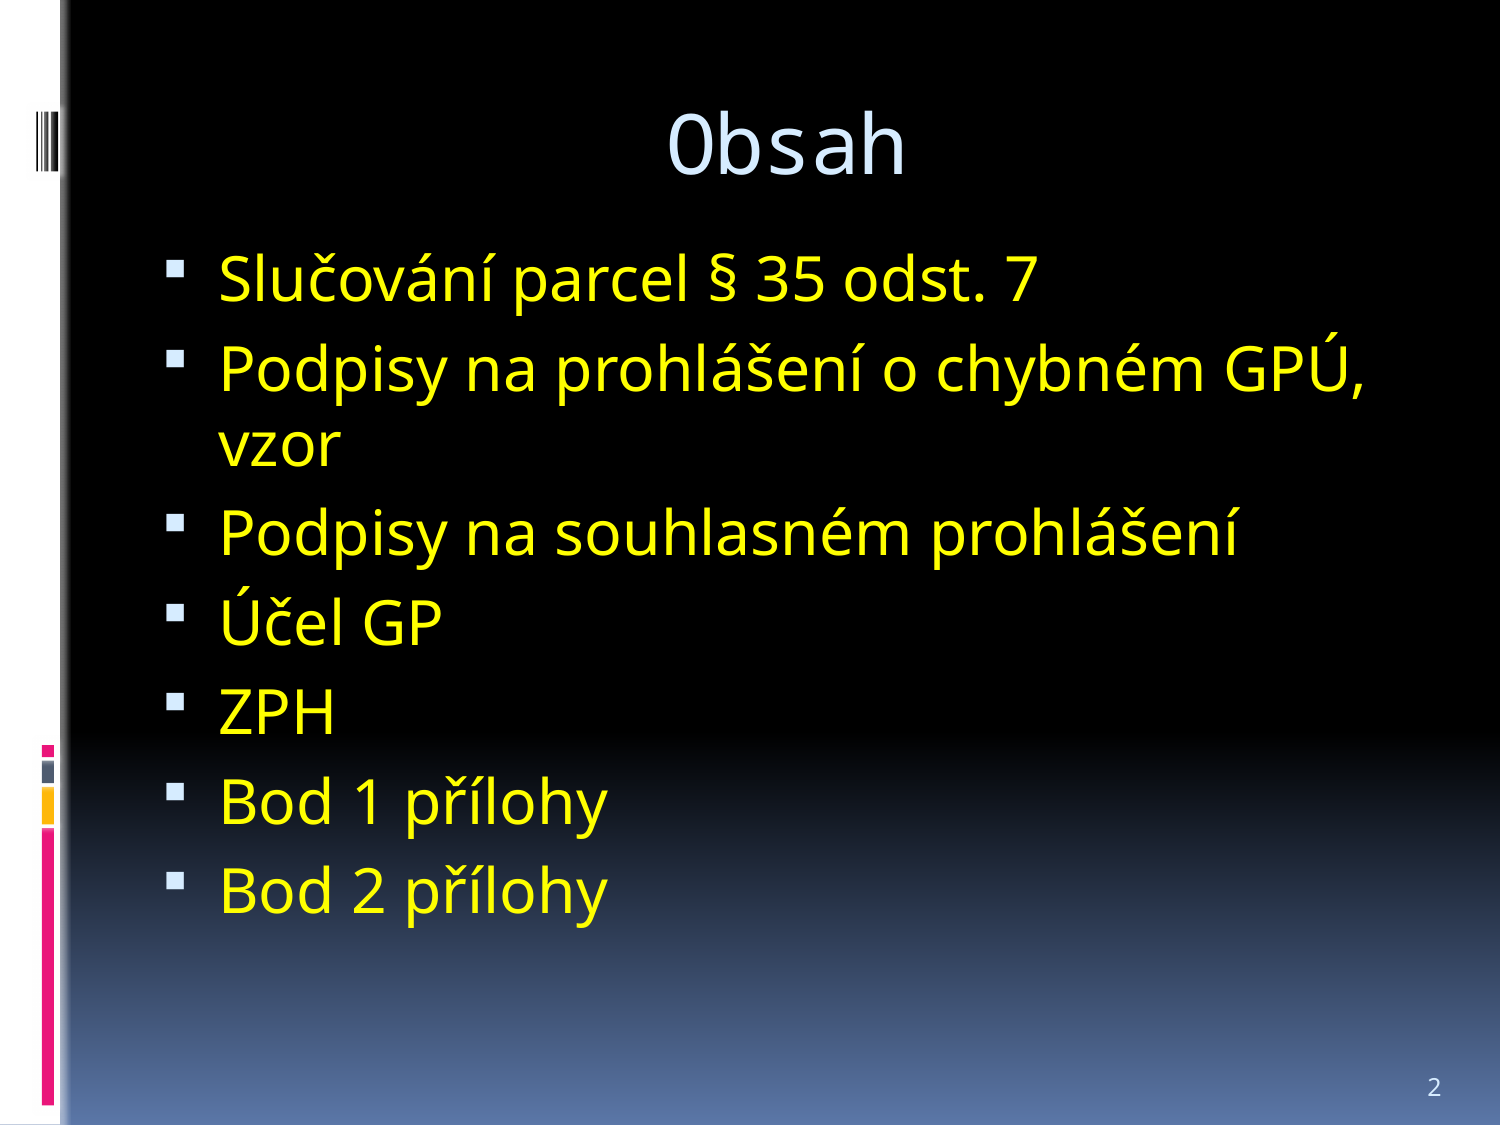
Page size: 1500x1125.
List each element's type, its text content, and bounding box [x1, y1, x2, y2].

list Slučování parcel § 35 odst. 7 Podpisy na prohlášení o chybném GPÚ, vzor Podpisy na souhlasném prohlášení Účel GP ZPH Bod 1 přílohy Bod 2 přílohy [135, 231, 1411, 965]
title Obsah [150, 83, 1425, 234]
slide_number 2 [1412, 1052, 1488, 1113]
